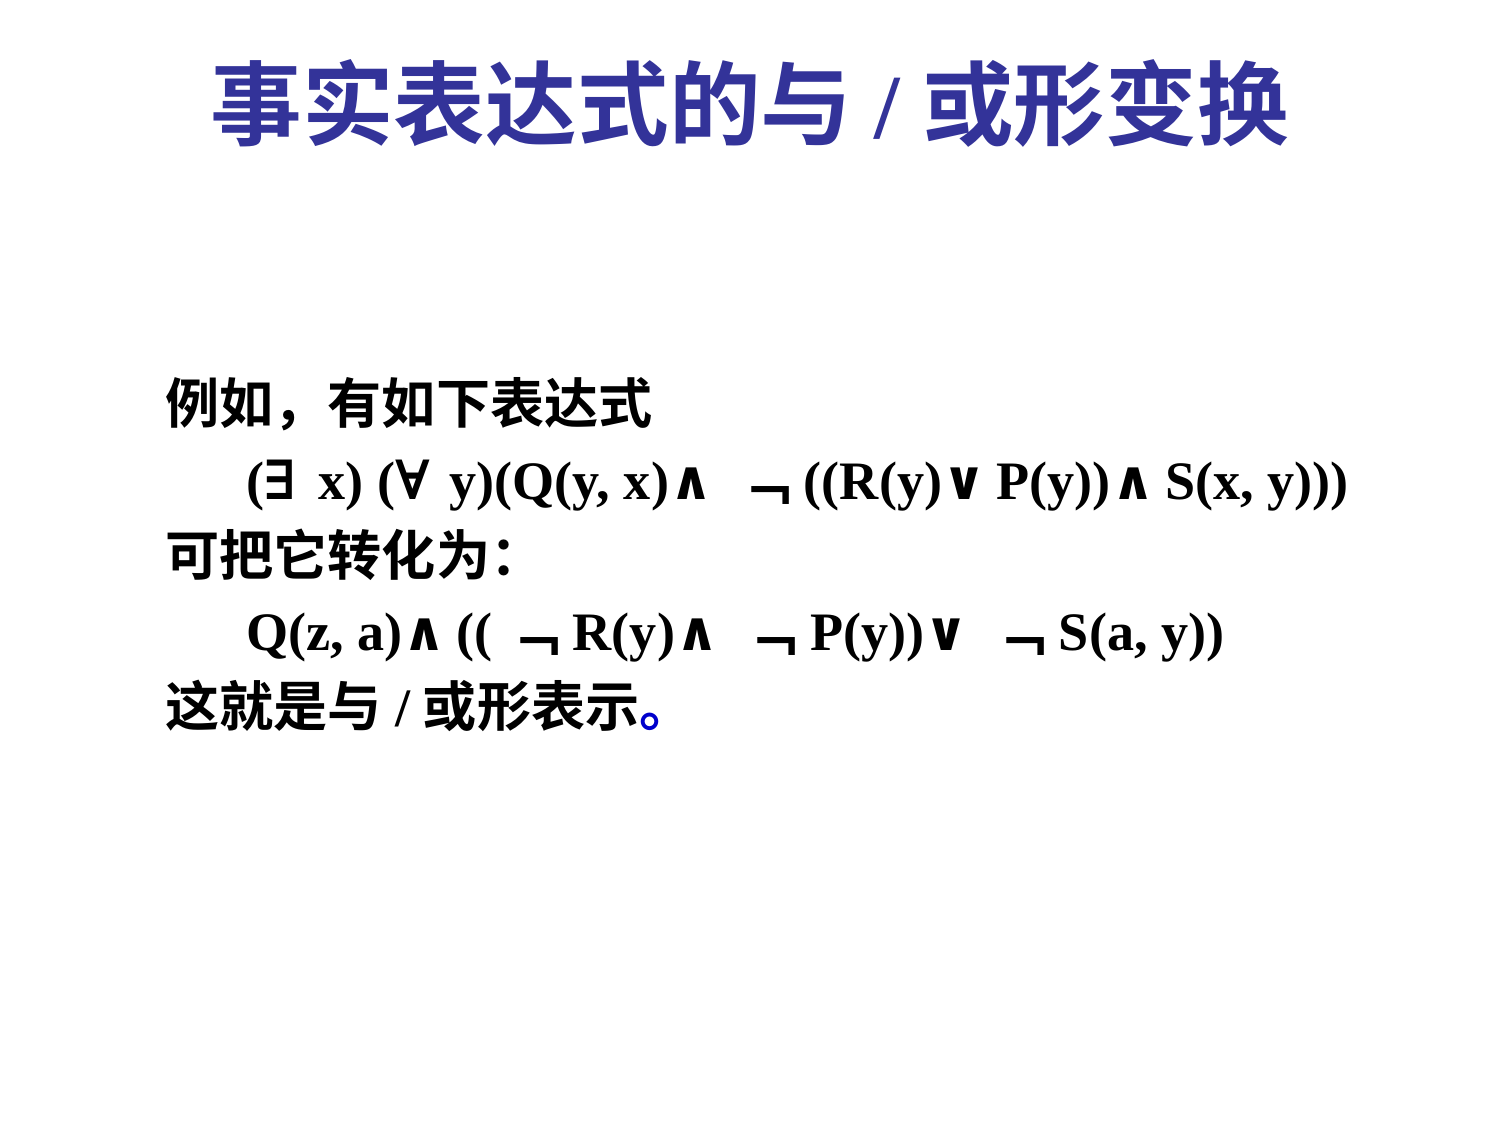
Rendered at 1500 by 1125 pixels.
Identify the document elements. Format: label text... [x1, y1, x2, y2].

text_box 事实表达式的与/或形变换 [74, 7, 1425, 197]
list 例如，有如下表达式 (∃x) (∀y)(Q(y, x)∧﹁((R(y)∨P(y))∧S(x, y))) 可把它转化为： Q(z, a)∧((﹁R(y)∧﹁P(y))∨﹁S(a, y)) 这就是与/或形表示。 [150, 361, 1500, 1017]
